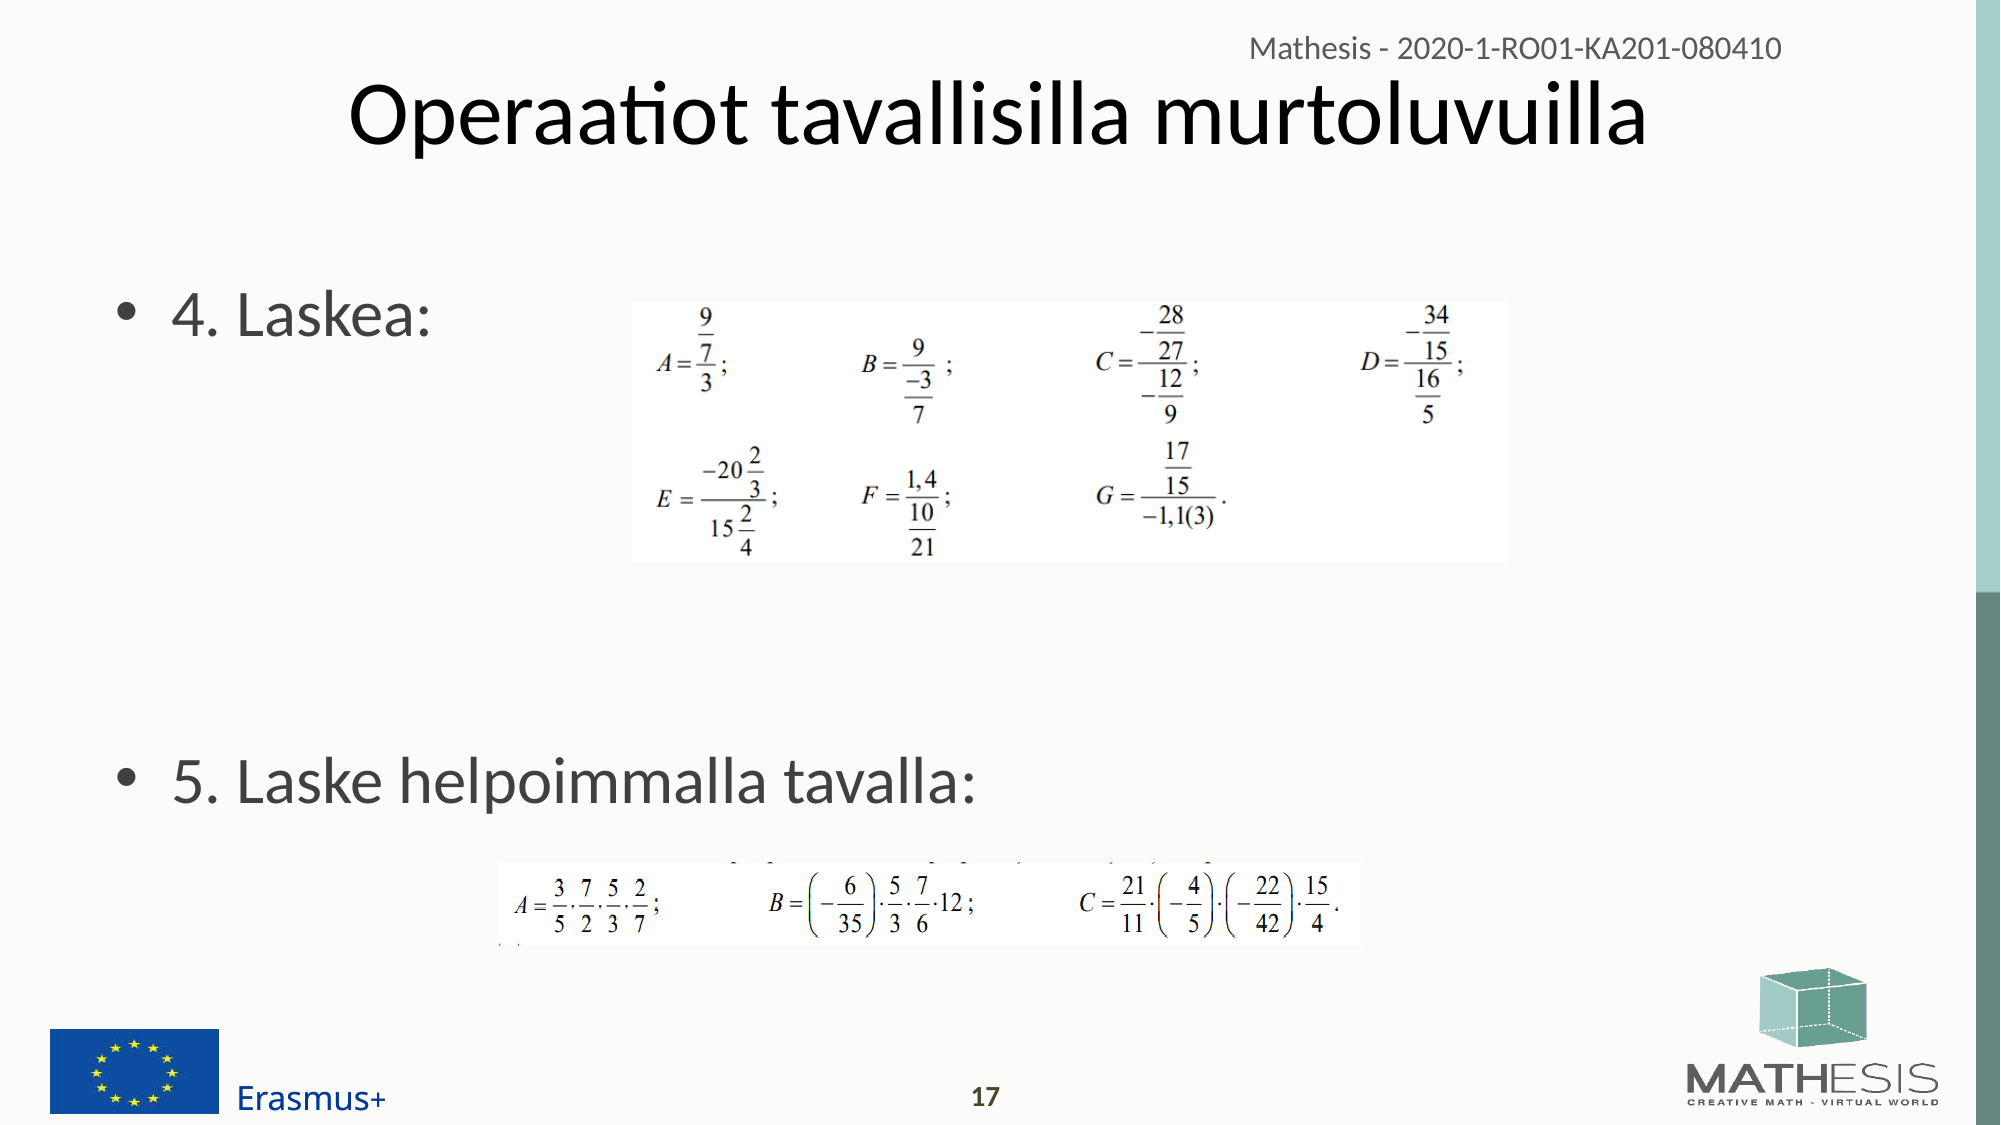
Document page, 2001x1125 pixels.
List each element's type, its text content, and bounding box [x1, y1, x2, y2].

title Operaatiot tavallisilla murtoluvuilla [99, 45, 1900, 233]
list 4. Laskea: 5. Laske helpoimmalla tavalla: [99, 262, 1900, 1005]
picture [630, 301, 1508, 563]
picture [50, 1029, 219, 1114]
picture [498, 862, 1362, 947]
